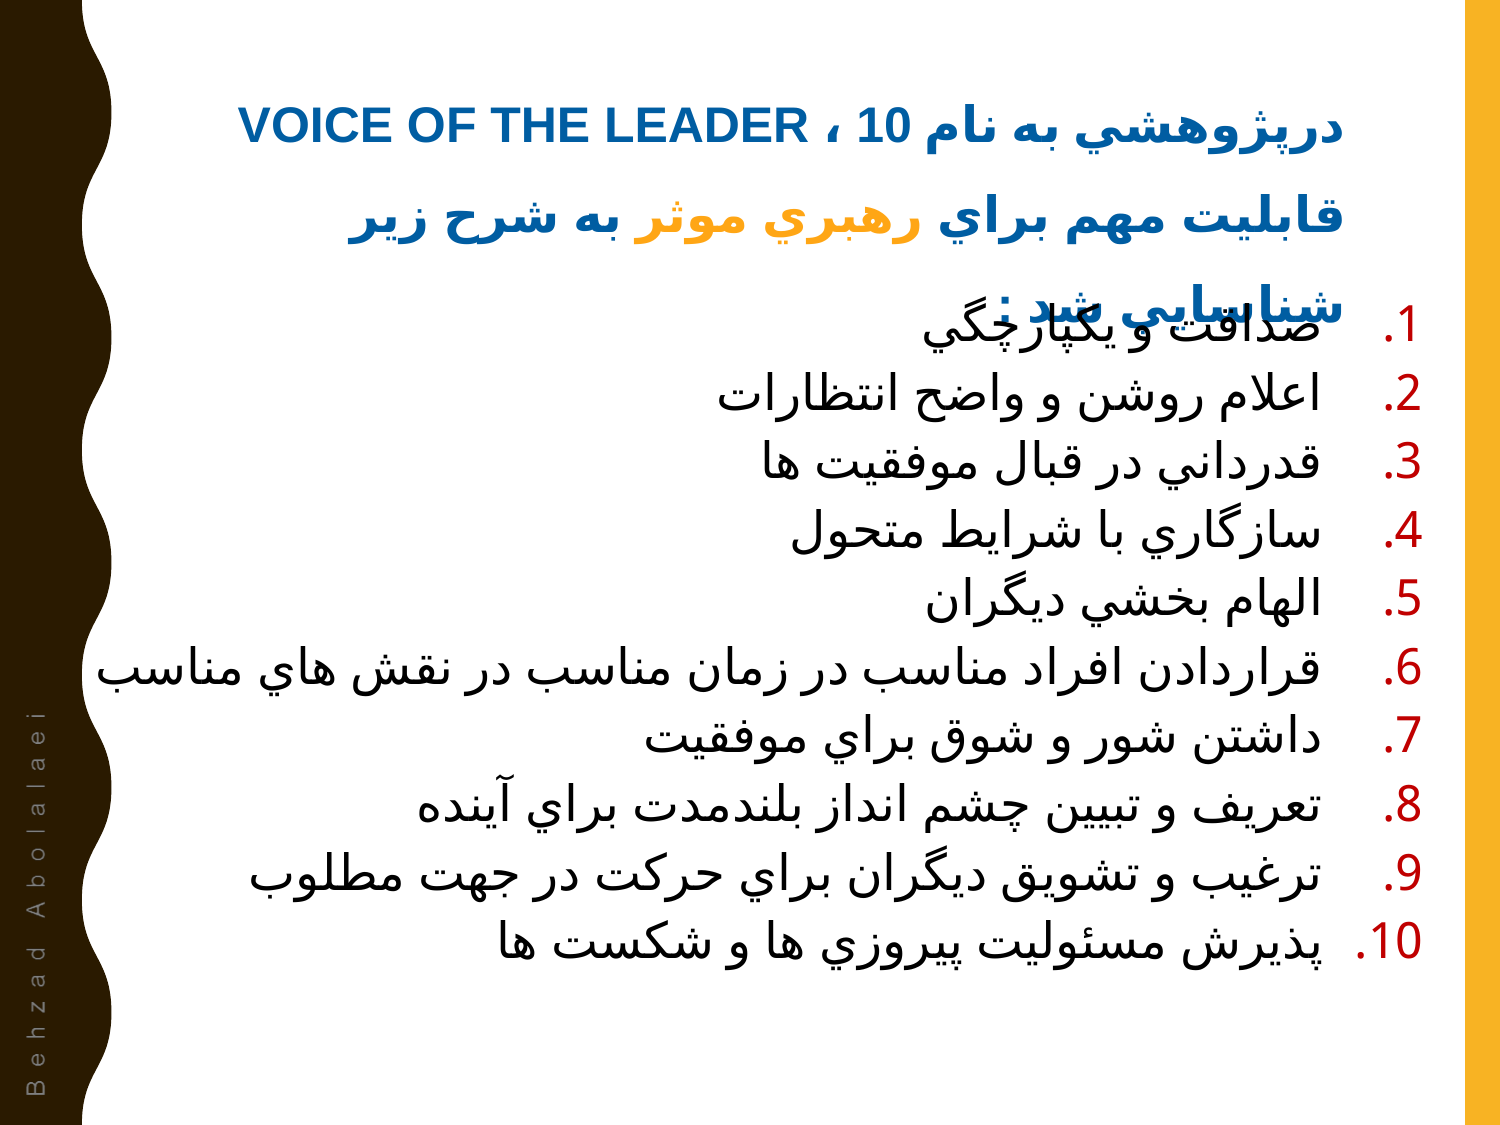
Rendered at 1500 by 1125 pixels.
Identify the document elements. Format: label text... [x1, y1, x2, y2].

picture [6, 673, 65, 1125]
title درپژوهشي به نام voice of the leader ، 10 قابليت مهم براي رهبري موثر به شرح زير شناسايي شد : [130, 54, 1361, 256]
list صداقت و يكپارچگي اعلام روشن و واضح انتظارات قدرداني در قبال موفقيت ها سازگاري با شرايط متحول الهام بخشي ديگران قراردادن افراد مناسب در زمان مناسب در نقش هاي مناسب داشتن شور و شوق براي موفقيت تعريف و تبيين چشم انداز بلندمدت براي آينده ترغيب و تشويق ديگران براي حركت در جهت مطلوب پذيرش مسئوليت پيروزي ها و شكست ها [53, 290, 1439, 988]
